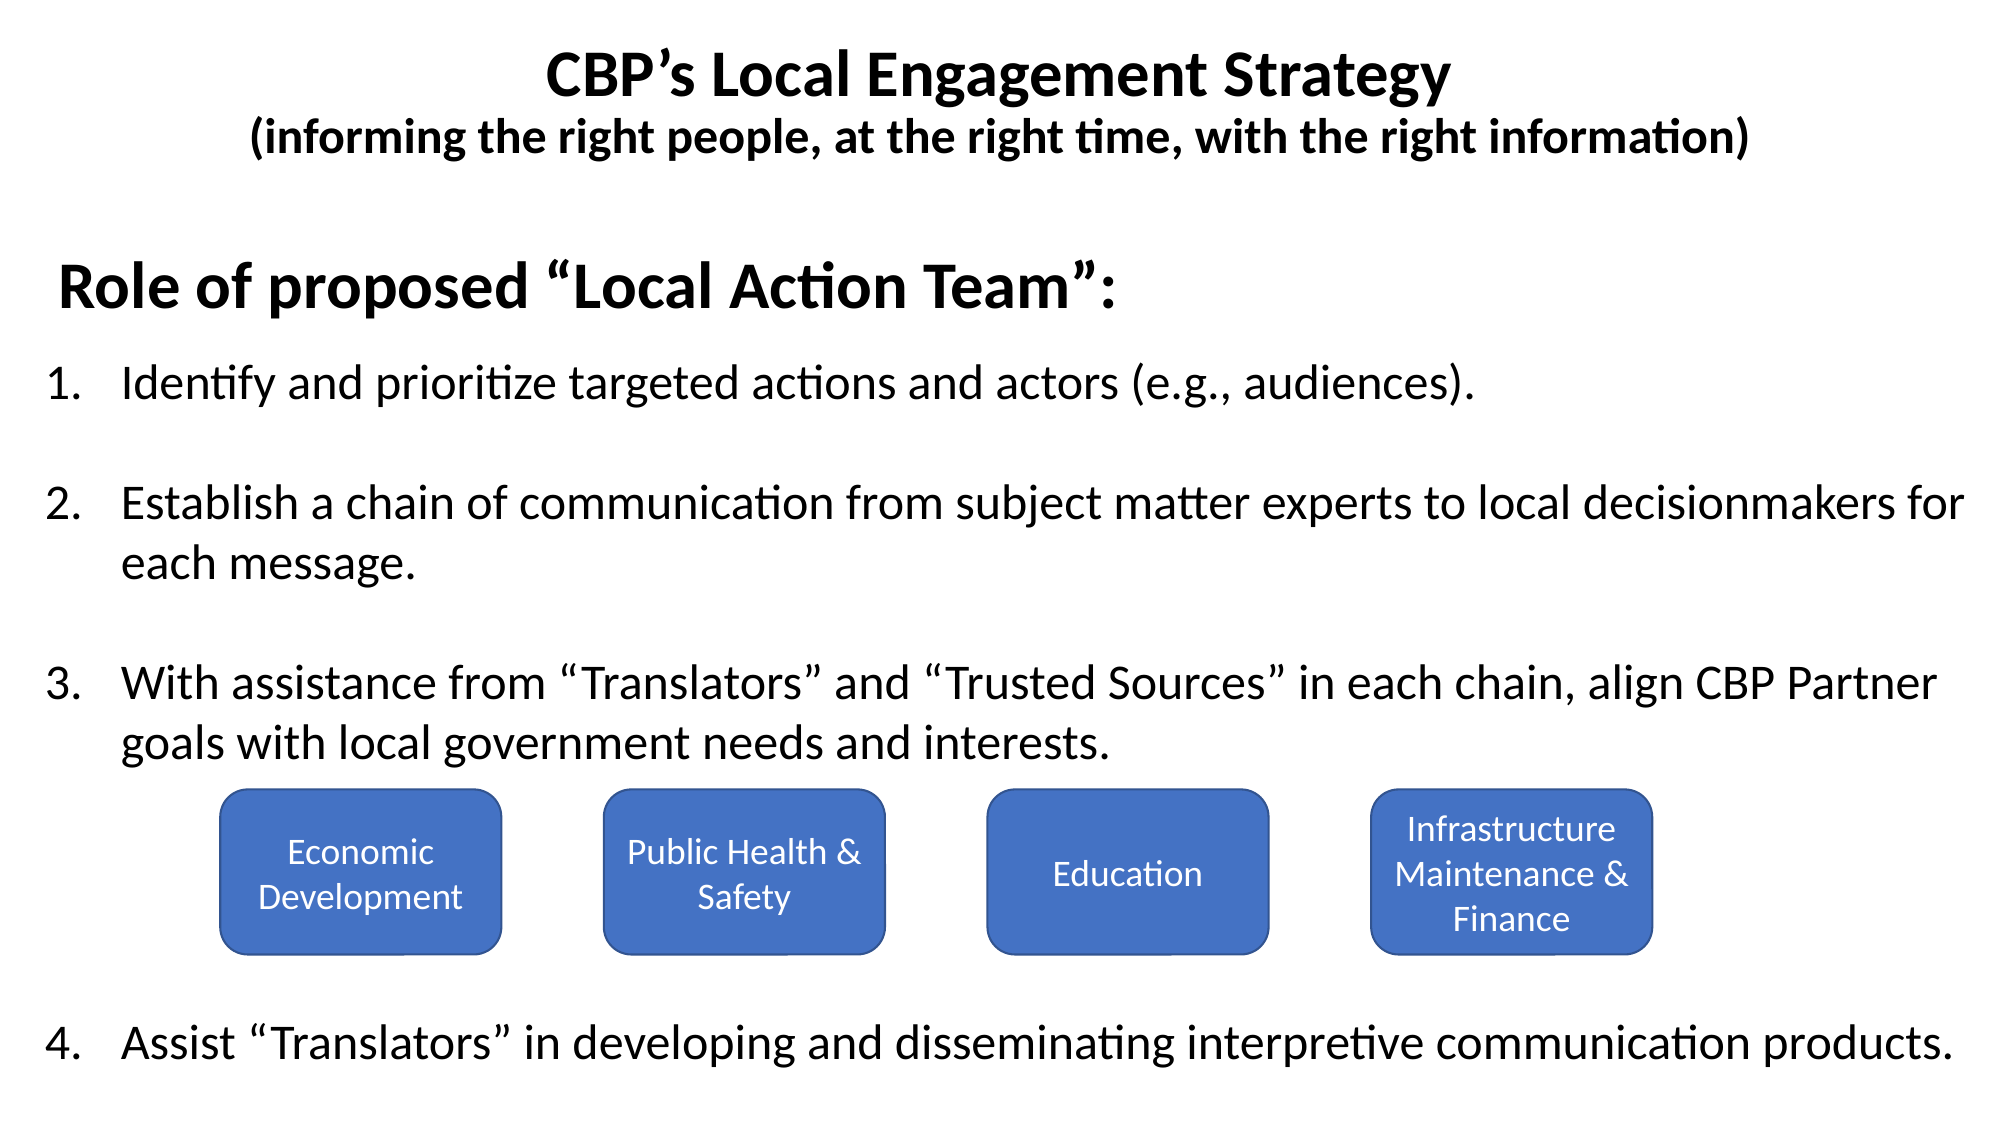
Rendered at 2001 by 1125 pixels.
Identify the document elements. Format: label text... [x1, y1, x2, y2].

text_box Economic Development [219, 788, 503, 956]
text_box Education [986, 788, 1270, 956]
text_box Infrastructure Maintenance & Finance [1370, 788, 1654, 956]
title CBP’s Local Engagement Strategy (informing the right people, at the right time, with the right information) [68, 23, 1932, 149]
text_box Public Health & Safety [602, 788, 887, 956]
text_box Role of proposed “Local Action Team”: [43, 234, 1253, 330]
text_box Identify and prioritize targeted actions and actors (e.g., audiences). Establish a chain of communication from subject matter experts to local decisionmakers for each message. With assistance from “Translators” and “Trusted Sources” in each chain, align CBP Partner goals with local government needs and interests. Assist “Translators” in developing and disseminating interpretive communication products. [30, 342, 2000, 1078]
